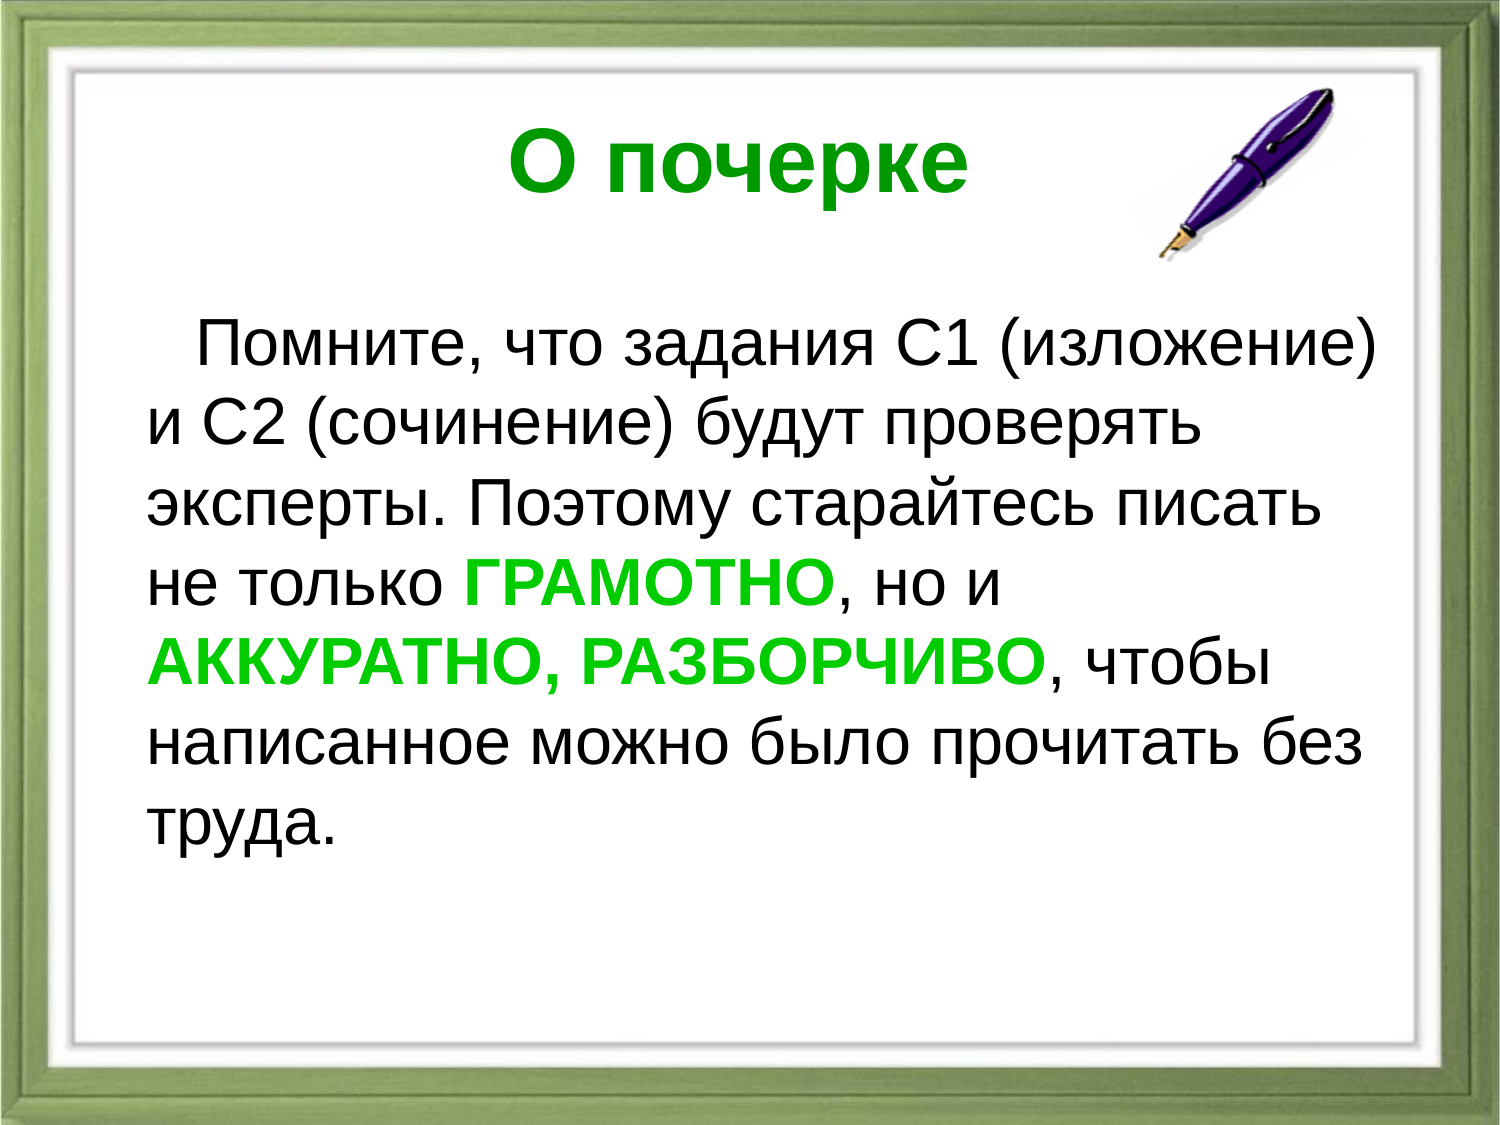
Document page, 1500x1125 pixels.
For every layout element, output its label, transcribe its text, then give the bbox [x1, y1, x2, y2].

picture [0, 0, 1500, 1125]
title О почерке [74, 77, 1426, 233]
list Помните, что задания С1 (изложение) и С2 (сочинение) будут проверять эксперты. Поэтому старайтесь писать не только ГРАМОТНО, но и АККУРАТНО, РАЗБОРЧИВО, чтобы написанное можно было прочитать без труда. [74, 290, 1426, 1006]
